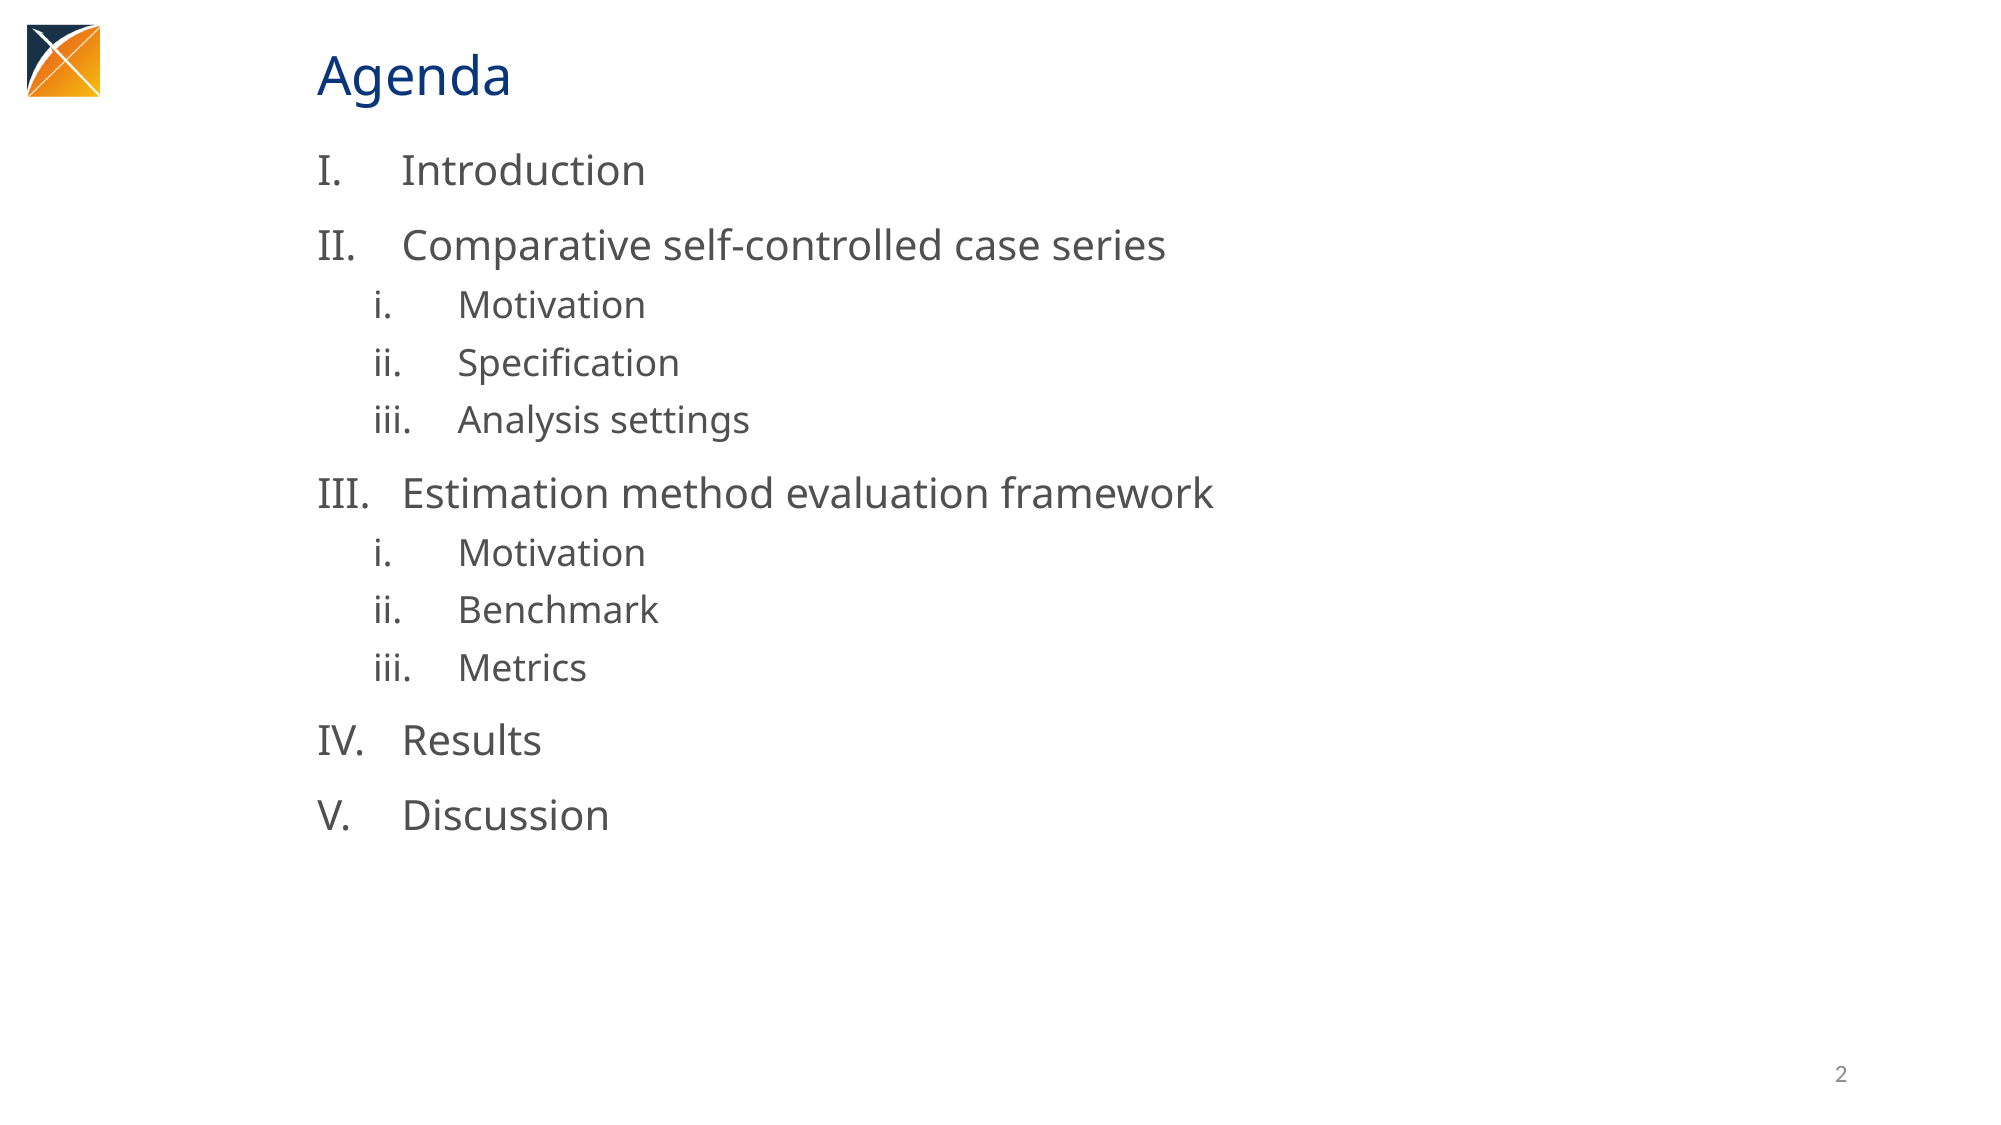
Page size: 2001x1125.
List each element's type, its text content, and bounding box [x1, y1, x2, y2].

text_box Agenda [317, 41, 1683, 110]
slide_number 2 [1412, 1042, 1863, 1103]
picture [27, 24, 100, 97]
text_box Introduction Comparative self-controlled case series Motivation Specification Analysis settings Estimation method evaluation framework Motivation Benchmark Metrics Results Discussion [317, 143, 1683, 964]
